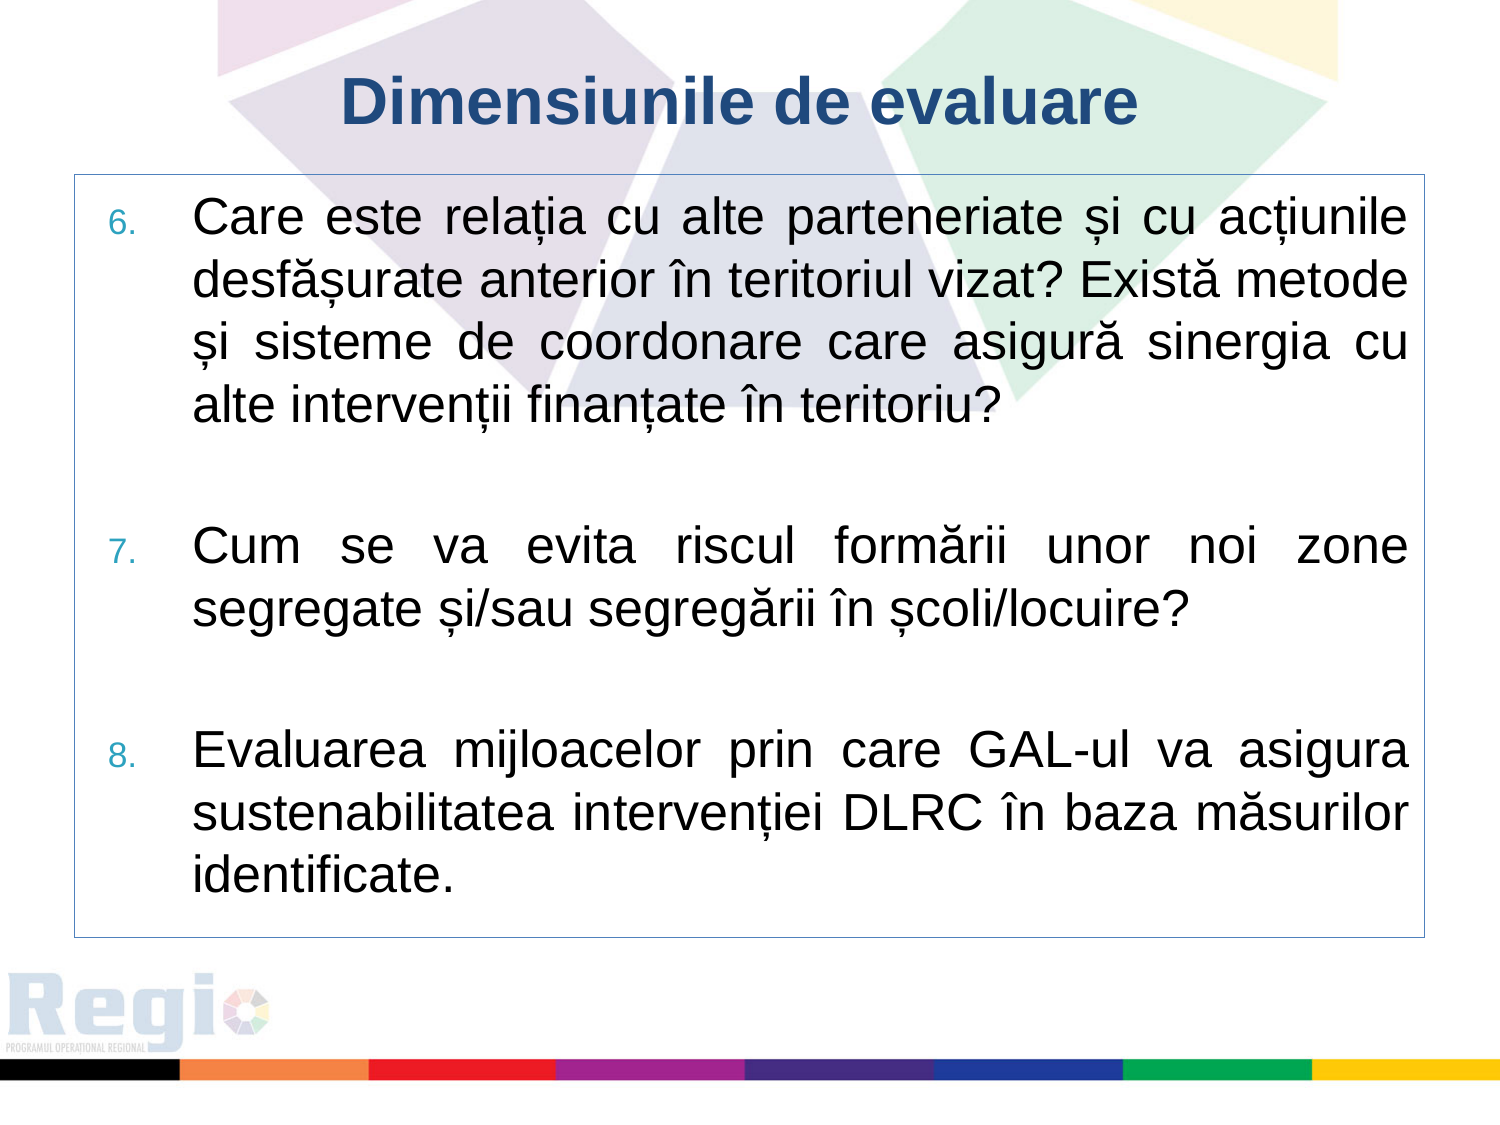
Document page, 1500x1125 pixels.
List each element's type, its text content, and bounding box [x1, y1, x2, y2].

picture [0, 0, 1500, 1125]
list Care este relația cu alte parteneriate și cu acțiunile desfășurate anterior în teritoriul vizat? Există metode și sisteme de coordonare care asigură sinergia cu alte intervenții finanțate în teritoriu? Cum se va evita riscul formării unor noi zone segregate și/sau segregării în școli/locuire? Evaluarea mijloacelor prin care GAL-ul va asigura sustenabilitatea intervenției DLRC în baza măsurilor identificate. [75, 174, 1425, 1013]
title Dimensiunile de evaluare [75, 45, 1425, 150]
